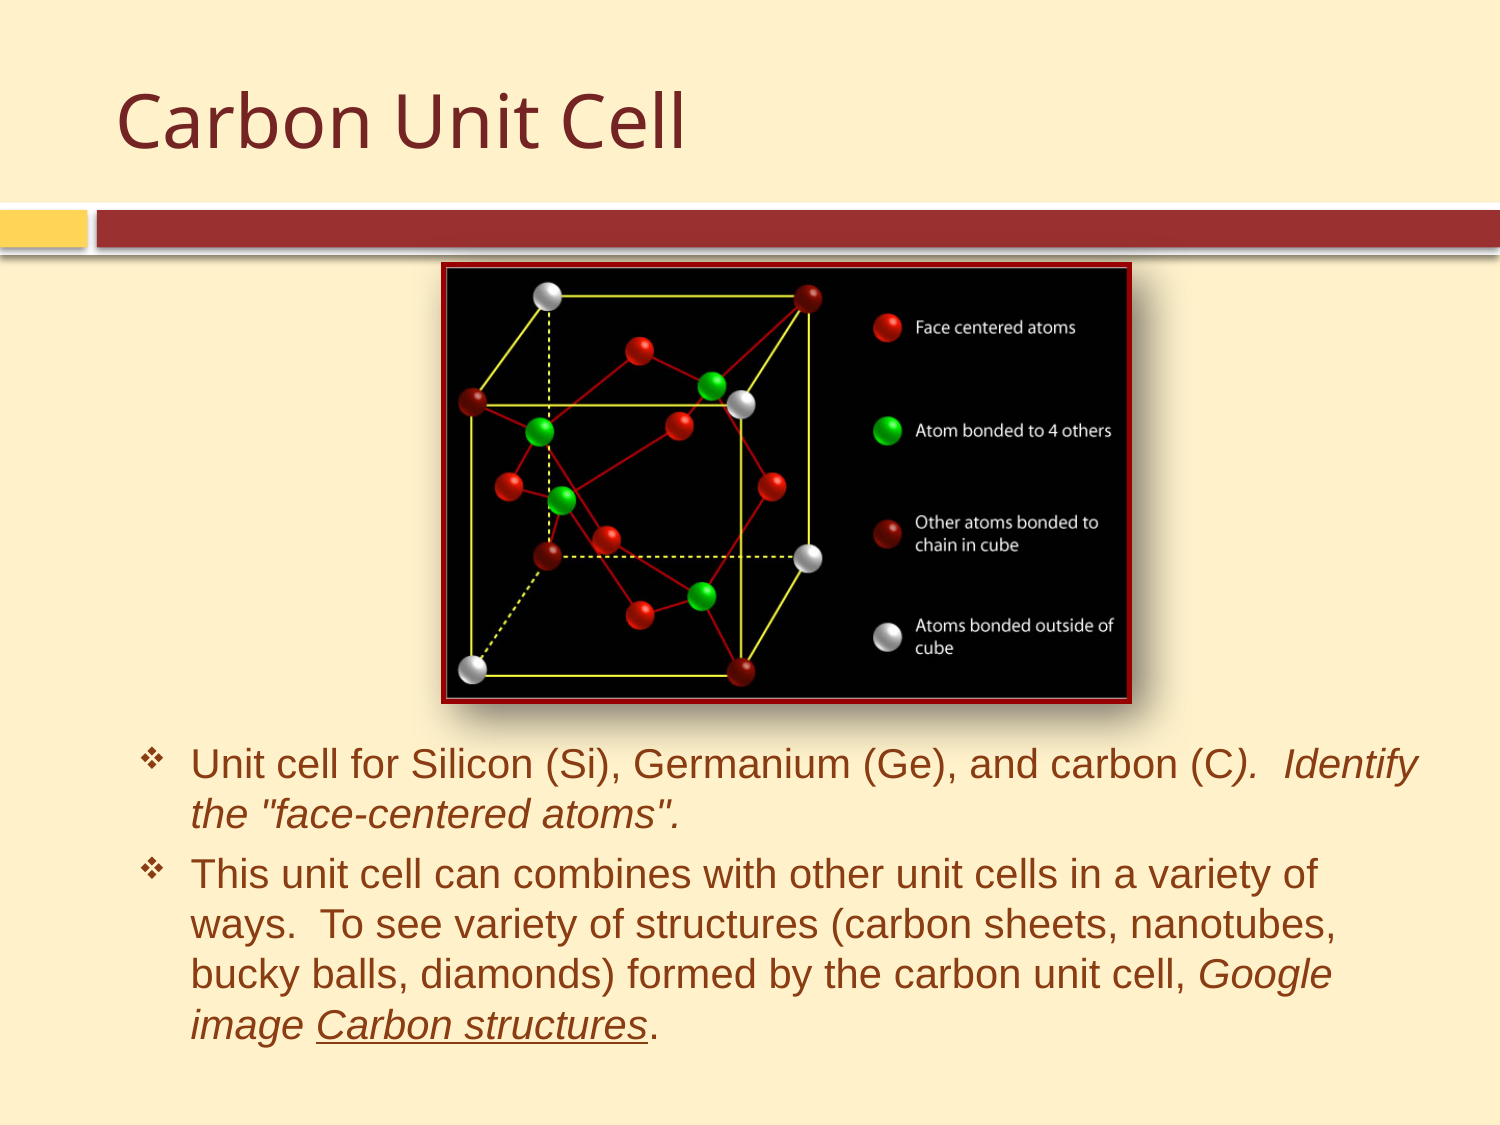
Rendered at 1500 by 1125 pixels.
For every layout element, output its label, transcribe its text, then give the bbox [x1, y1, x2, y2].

title Carbon Unit Cell [100, 37, 1438, 200]
picture [440, 262, 1132, 704]
list Unit cell for Silicon (Si), Germanium (Ge), and carbon (C). Identify the "face-centered atoms". This unit cell can combines with other unit cells in a variety of ways. To see variety of structures (carbon sheets, nanotubes, bucky balls, diamonds) formed by the carbon unit cell, Google image Carbon structures. [123, 729, 1447, 1125]
